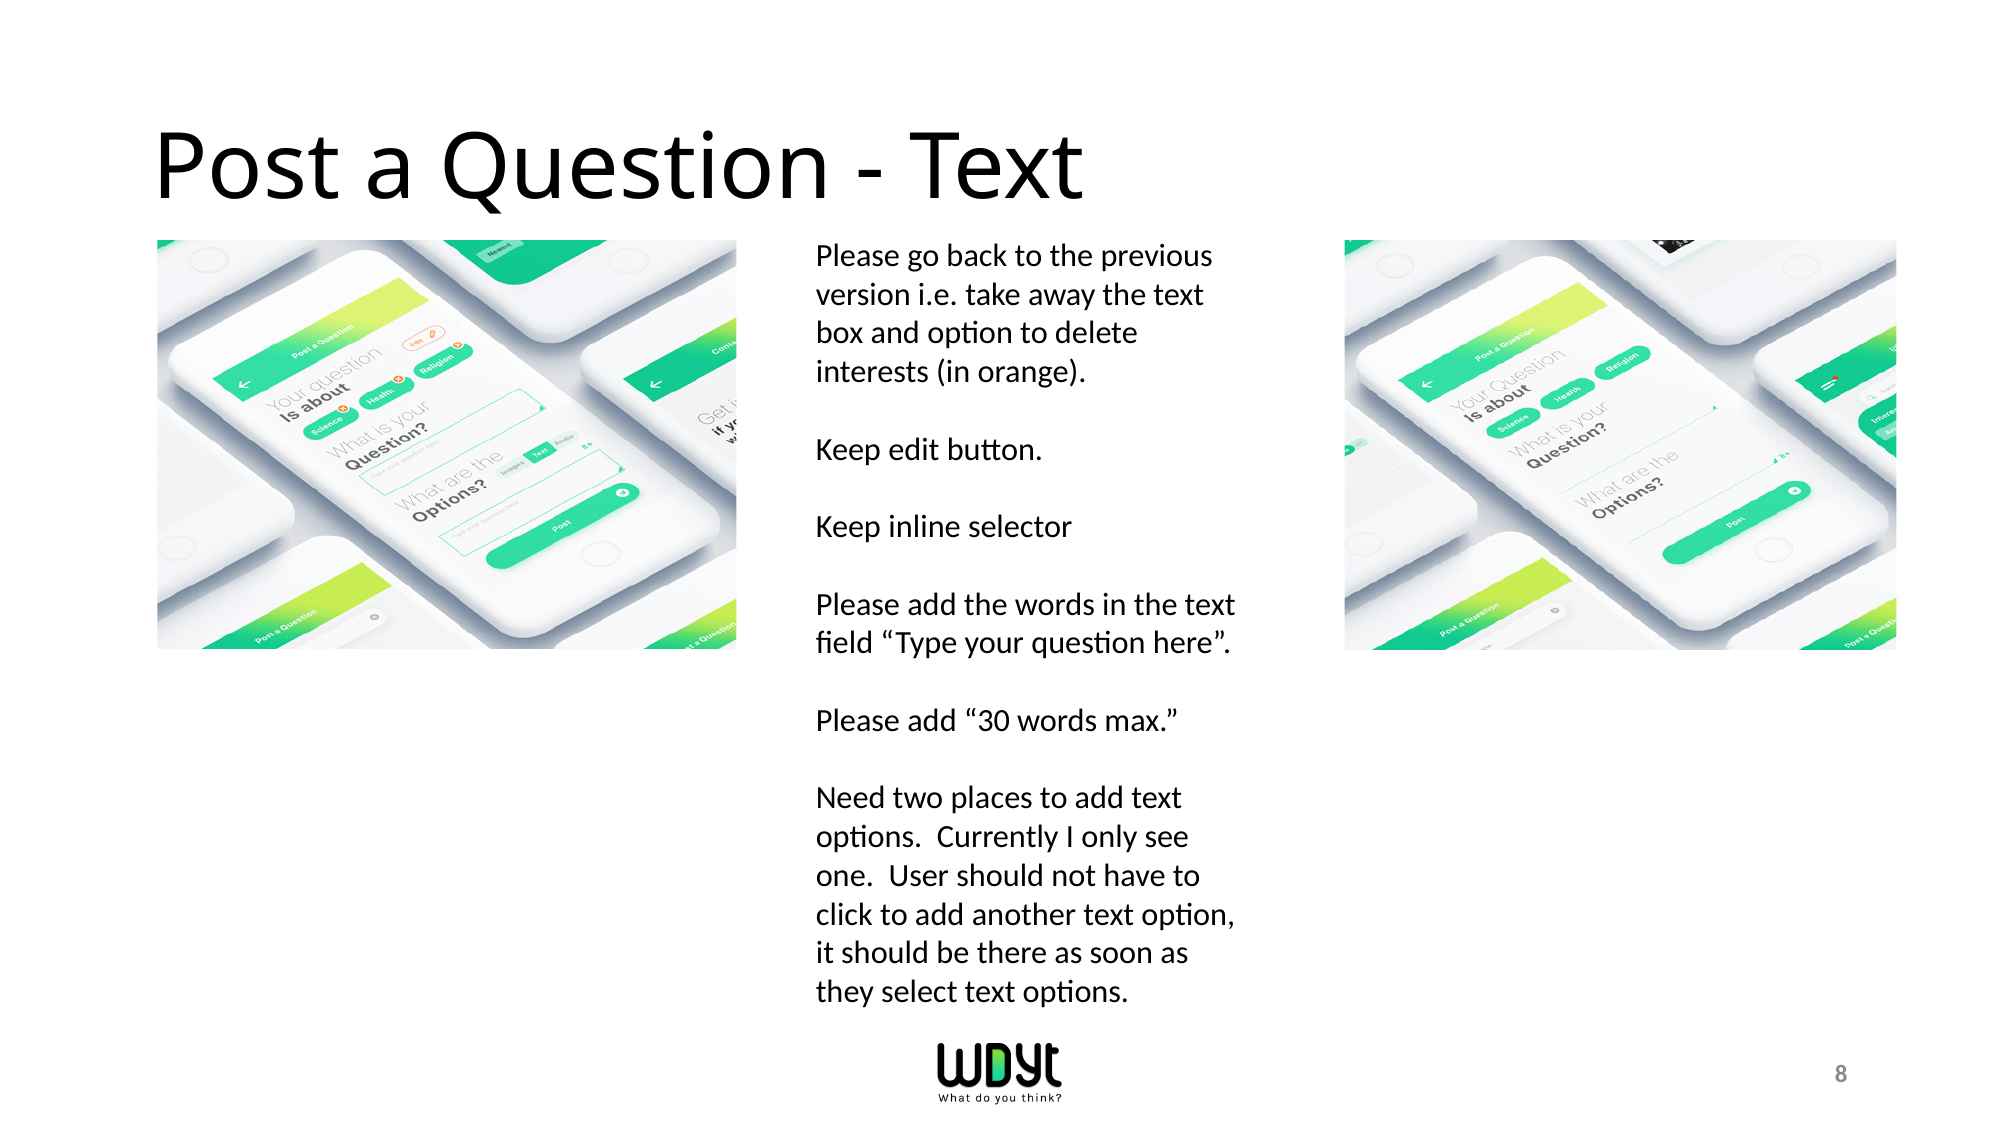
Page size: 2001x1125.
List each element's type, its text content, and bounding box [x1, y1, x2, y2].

title Post a Question - Text [137, 59, 1863, 278]
text_box Please go back to the previous version i.e. take away the text box and option to delete interests (in orange). Keep edit button. Keep inline selector Please add the words in the text field “Type your question here”. Please add “30 words max.” Need two places to add text options. Currently I only see one. User should not have to click to add another text option, it should be there as soon as they select text options. [801, 226, 1264, 1017]
picture [157, 240, 737, 649]
slide_number 8 [1412, 1042, 1863, 1103]
picture [1344, 240, 1897, 650]
picture [925, 1017, 1075, 1125]
